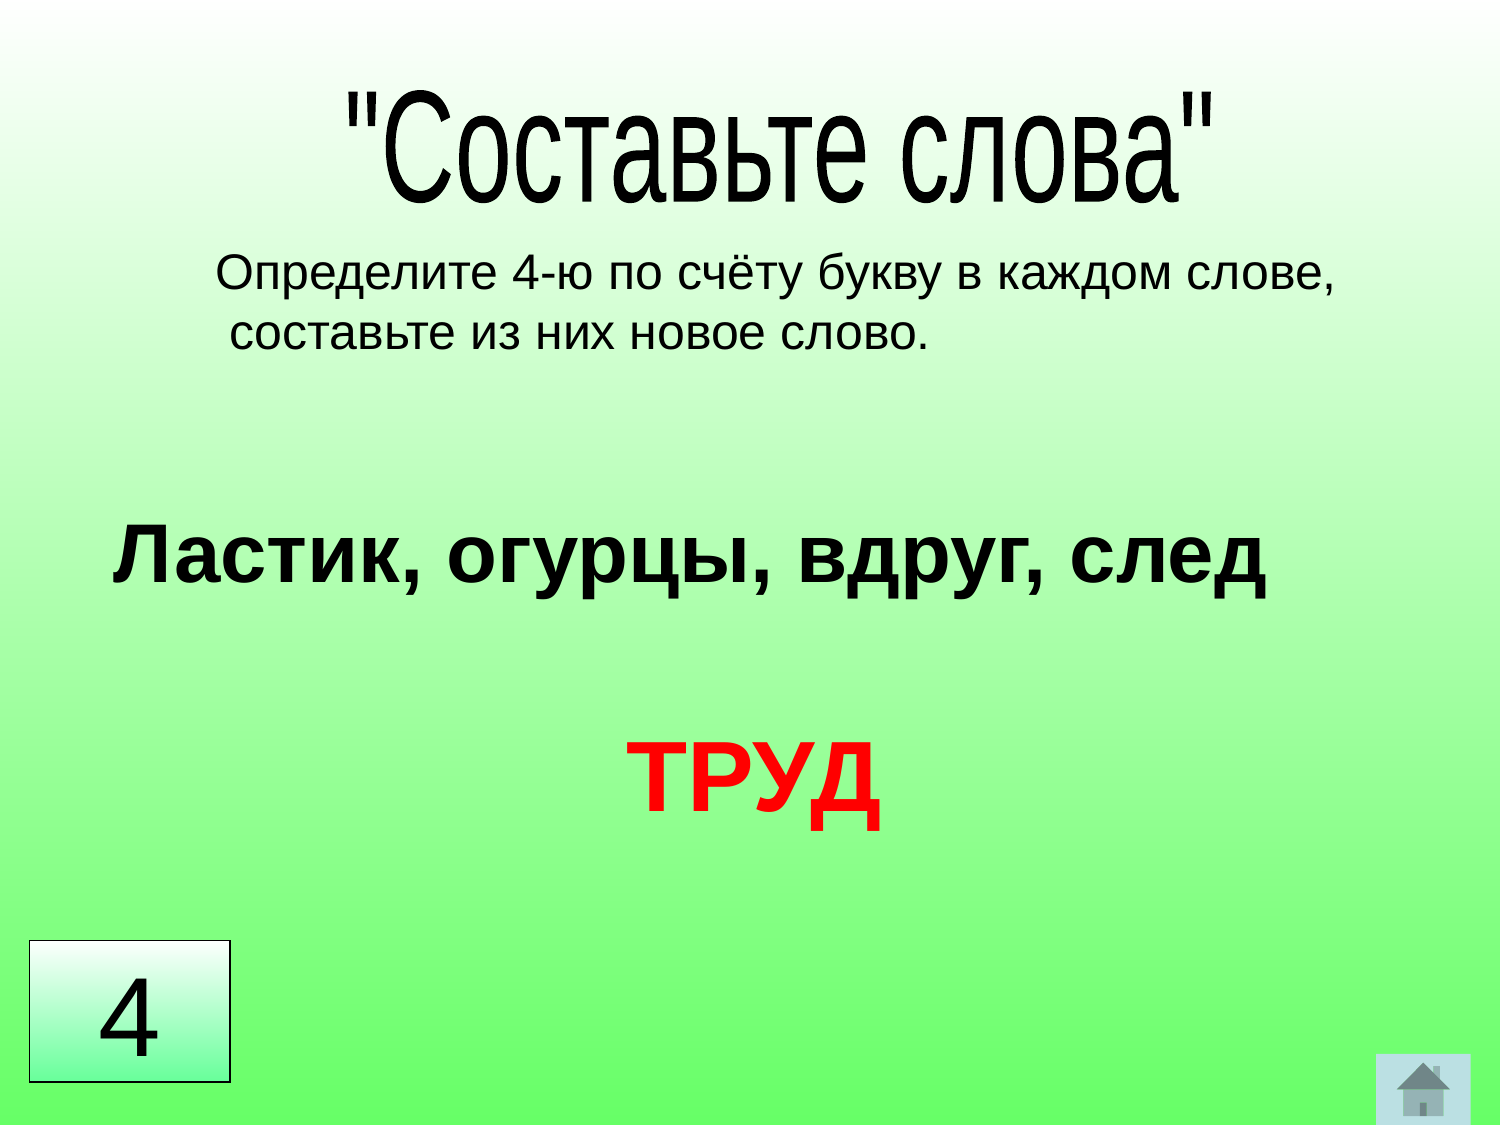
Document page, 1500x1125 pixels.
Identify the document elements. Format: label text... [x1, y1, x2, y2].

text_box ТРУД [611, 704, 897, 839]
text_box 4 [29, 940, 231, 1083]
text_box [1376, 1053, 1471, 1125]
text_box Ластик, огурцы, вдруг, след [99, 491, 1307, 607]
text_box Определите 4-ю по счёту букву в каждом слове, составьте из них новое слово. [200, 231, 1500, 367]
